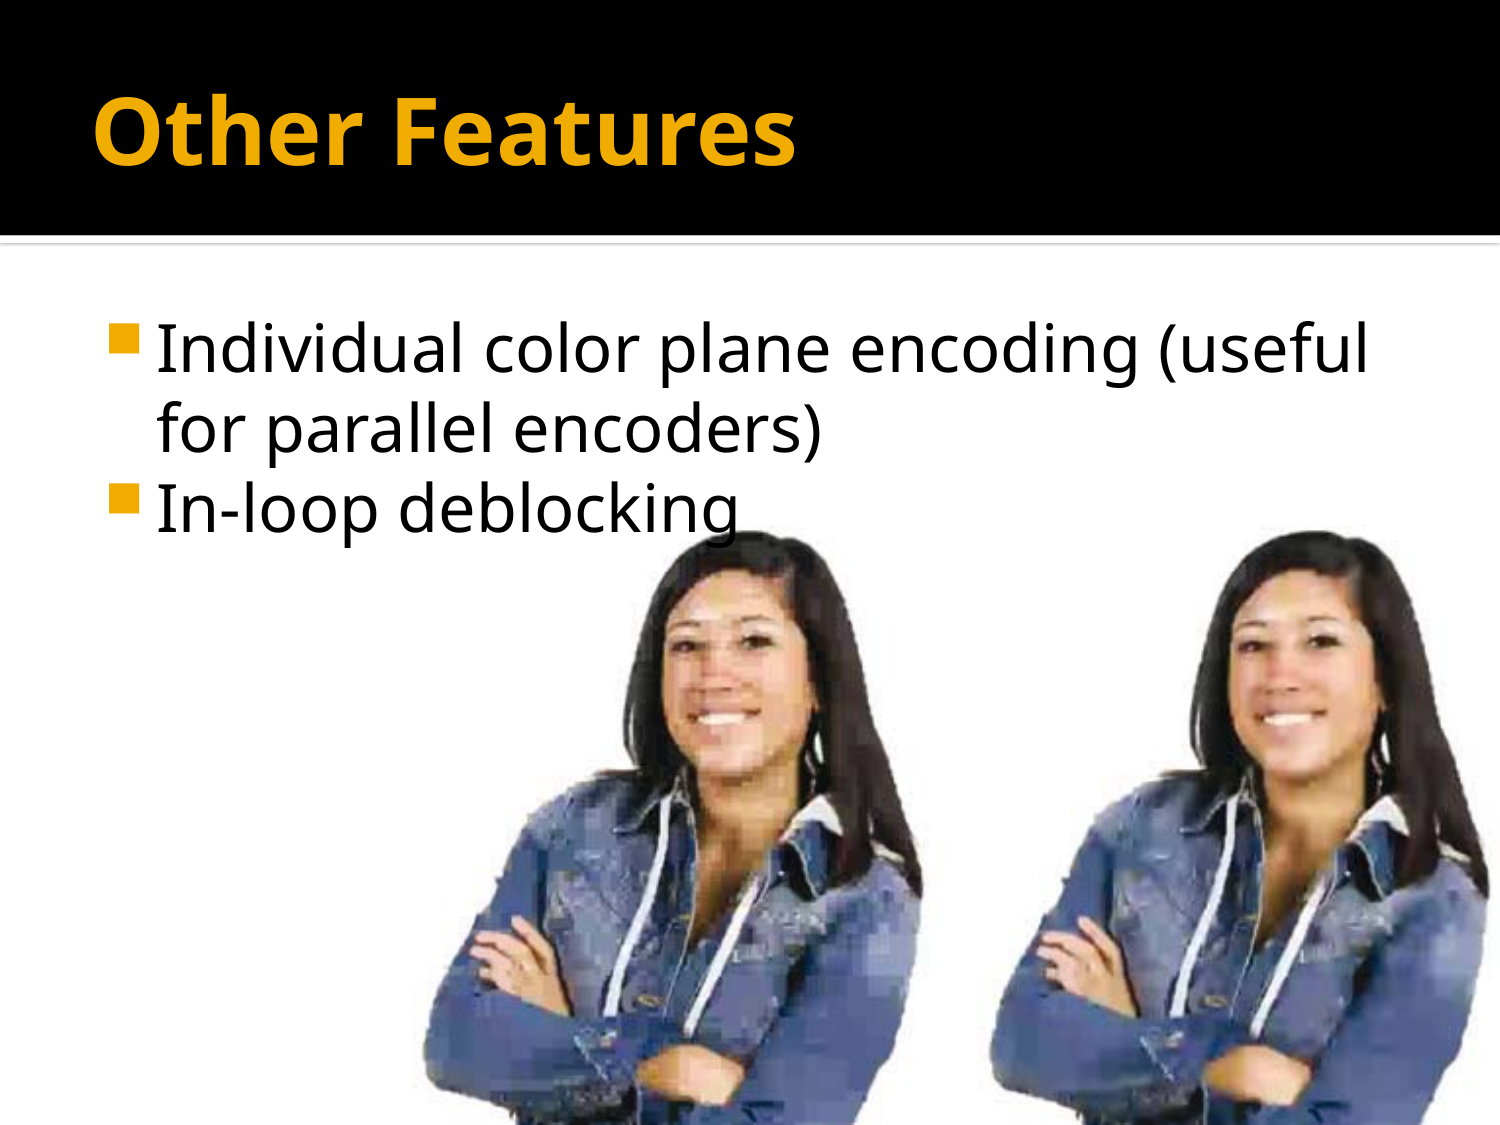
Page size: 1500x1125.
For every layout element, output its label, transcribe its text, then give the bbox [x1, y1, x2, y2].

picture [412, 525, 1500, 1125]
list Individual color plane encoding (useful for parallel encoders) In-loop deblocking [75, 291, 1425, 1050]
title Other Features [75, 25, 1425, 231]
